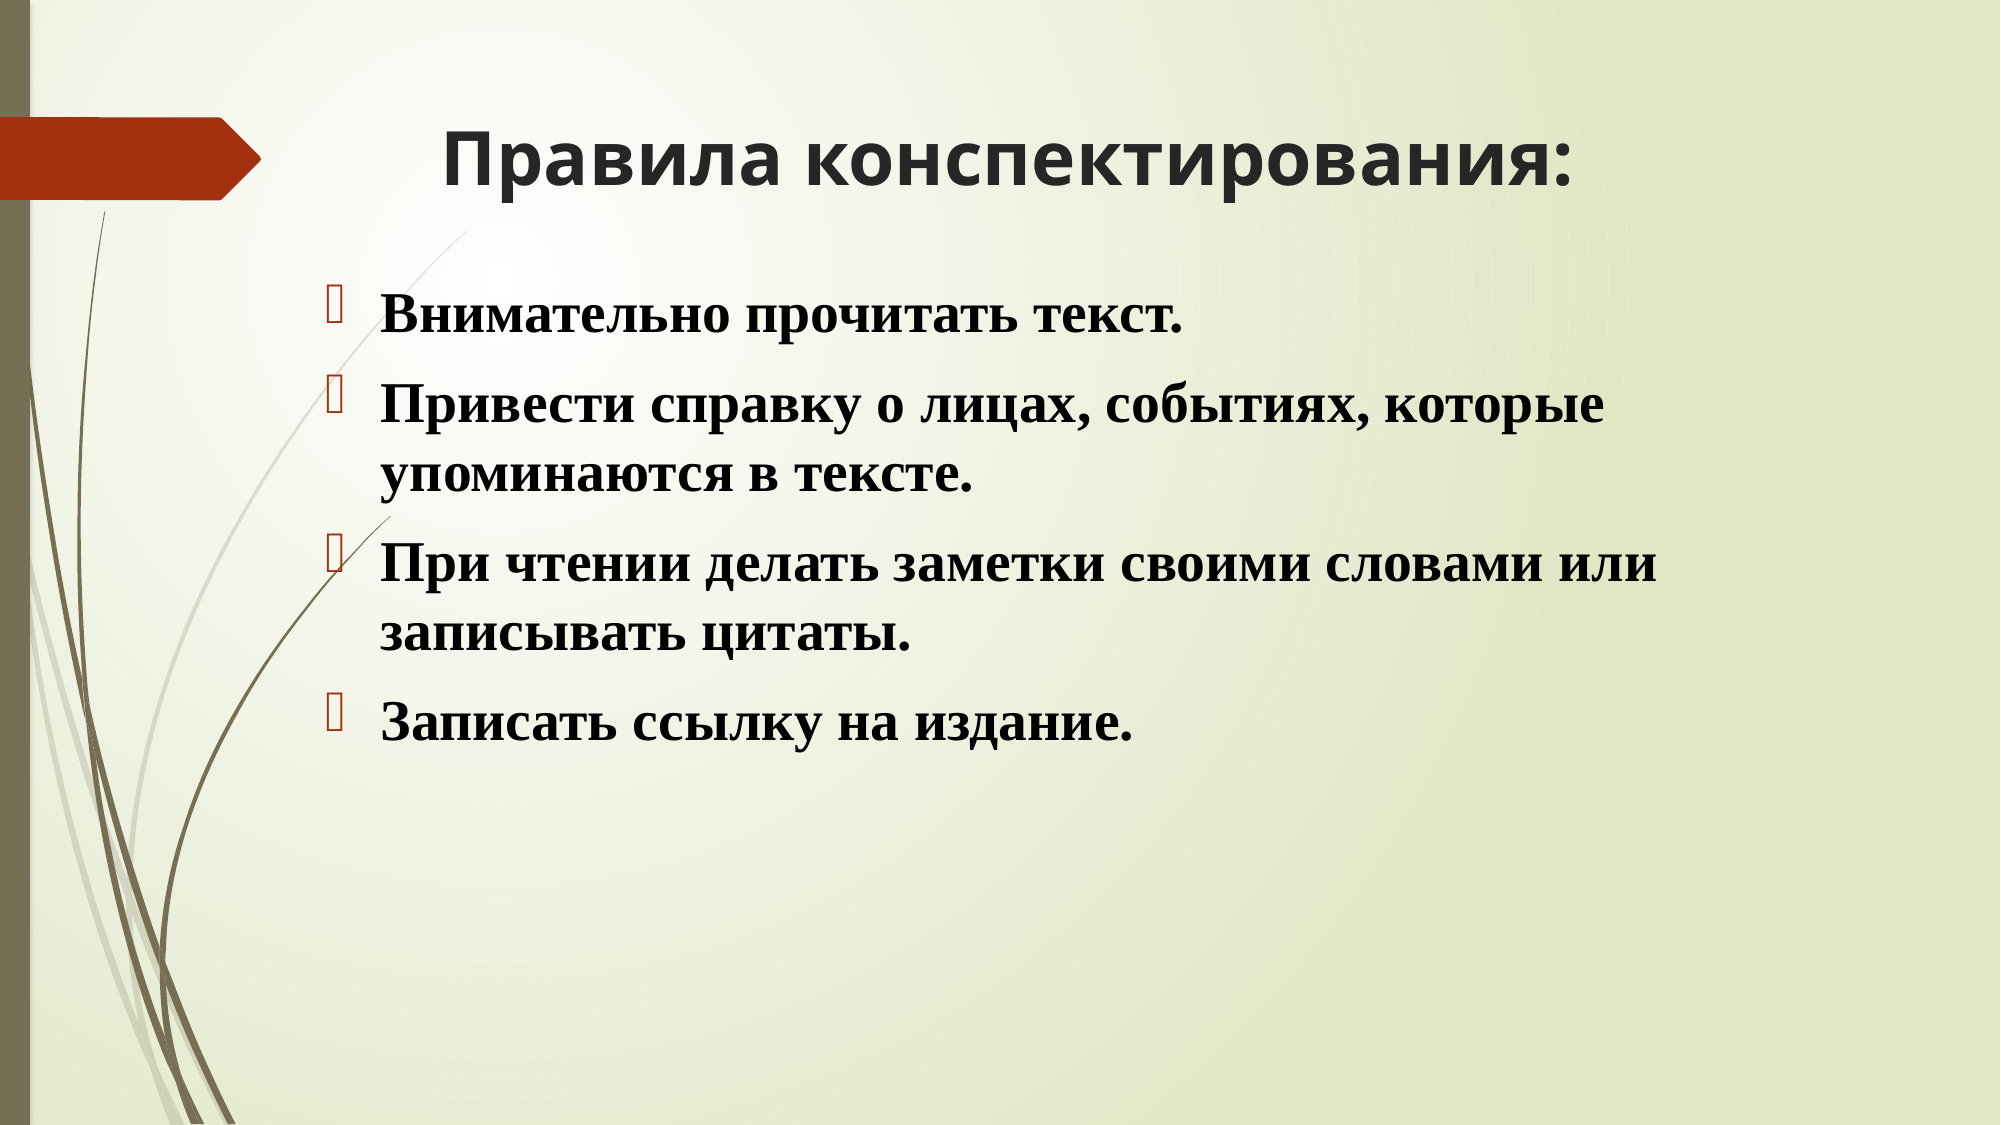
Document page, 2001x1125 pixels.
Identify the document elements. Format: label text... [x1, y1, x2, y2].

list Внимательно прочитать текст. Привести справку о лицах, событиях, которые упоминаются в тексте. При чтении делать заметки своими словами или записывать цитаты. Записать ссылку на издание. [310, 267, 1888, 761]
title Правила конспектирования: [425, 102, 1888, 267]
